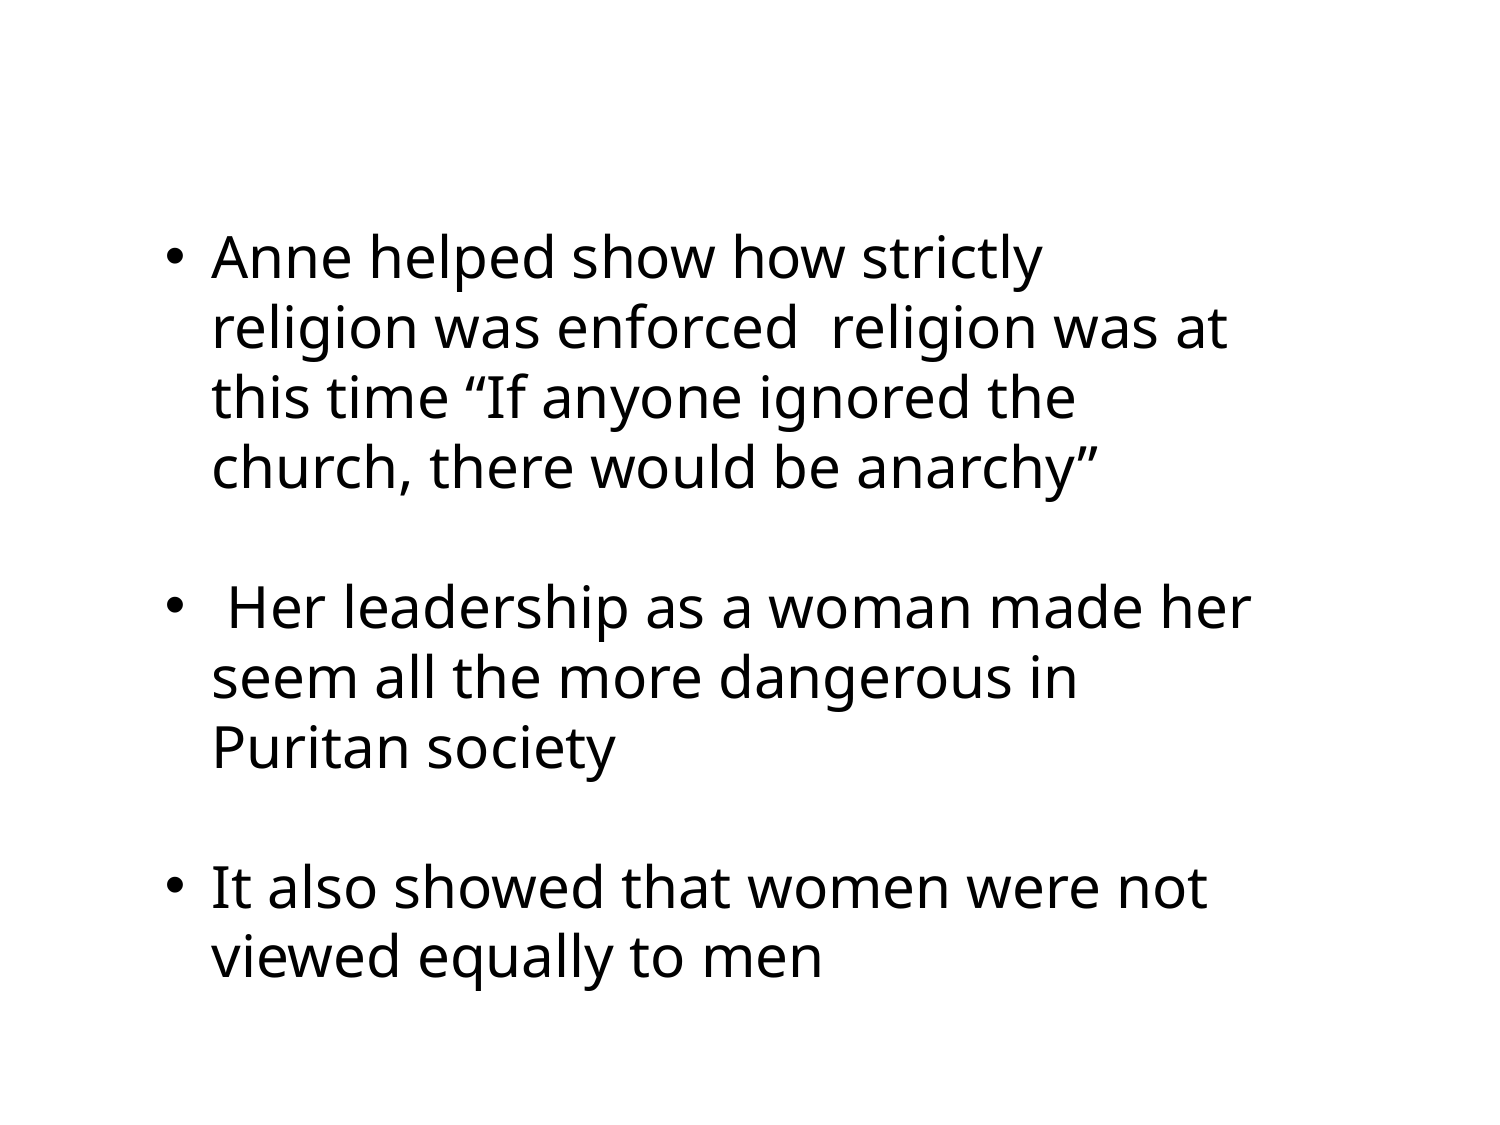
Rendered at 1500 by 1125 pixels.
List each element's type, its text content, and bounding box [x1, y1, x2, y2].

text_box Anne helped show how strictly religion was enforced religion was at this time “If anyone ignored the church, there would be anarchy” Her leadership as a woman made her seem all the more dangerous in Puritan society It also showed that women were not viewed equally to men [149, 212, 1275, 997]
